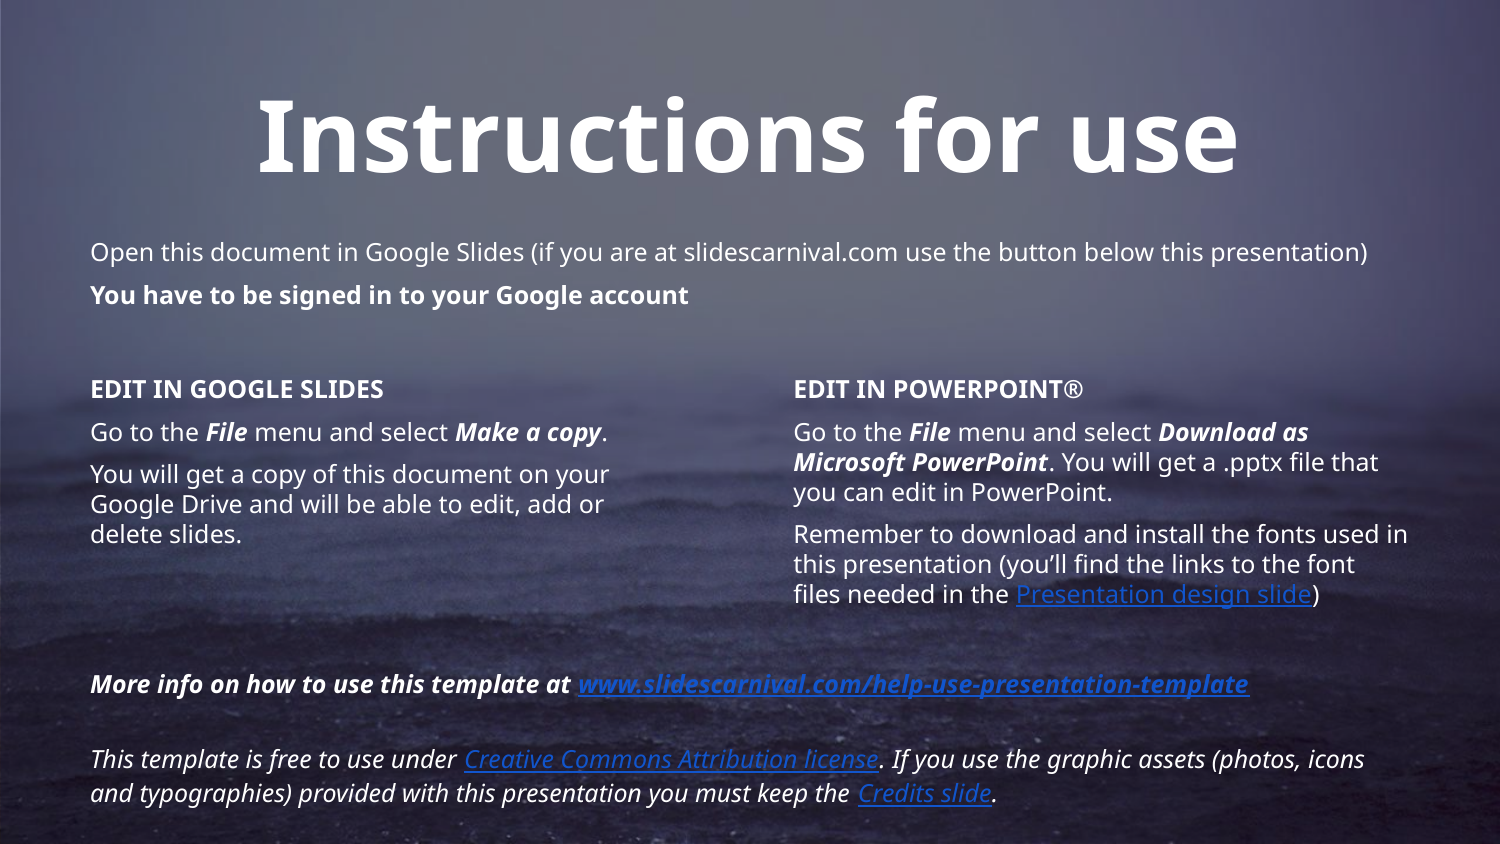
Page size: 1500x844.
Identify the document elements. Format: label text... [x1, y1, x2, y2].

text_box Open this document in Google Slides (if you are at slidescarnival.com use the button below this presentation) You have to be signed in to your Google account [74, 221, 1425, 358]
text_box EDIT IN GOOGLE SLIDES Go to the File menu and select Make a copy. You will get a copy of this document on your Google Drive and will be able to edit, add or delete slides. [75, 358, 695, 649]
text_box More info on how to use this template at www.slidescarnival.com/help-use-presentation-template This template is free to use under Creative Commons Attribution license. If you use the graphic assets (photos, icons and typographies) provided with this presentation you must keep the Credits slide. [74, 653, 1425, 789]
picture [0, 0, 1500, 844]
text_box EDIT IN POWERPOINT® Go to the File menu and select Download as Microsoft PowerPoint. You will get a .pptx file that you can edit in PowerPoint. Remember to download and install the fonts used in this presentation (you’ll find the links to the font files needed in the Presentation design slide) [778, 358, 1425, 649]
title Instructions for use [208, 62, 1292, 204]
